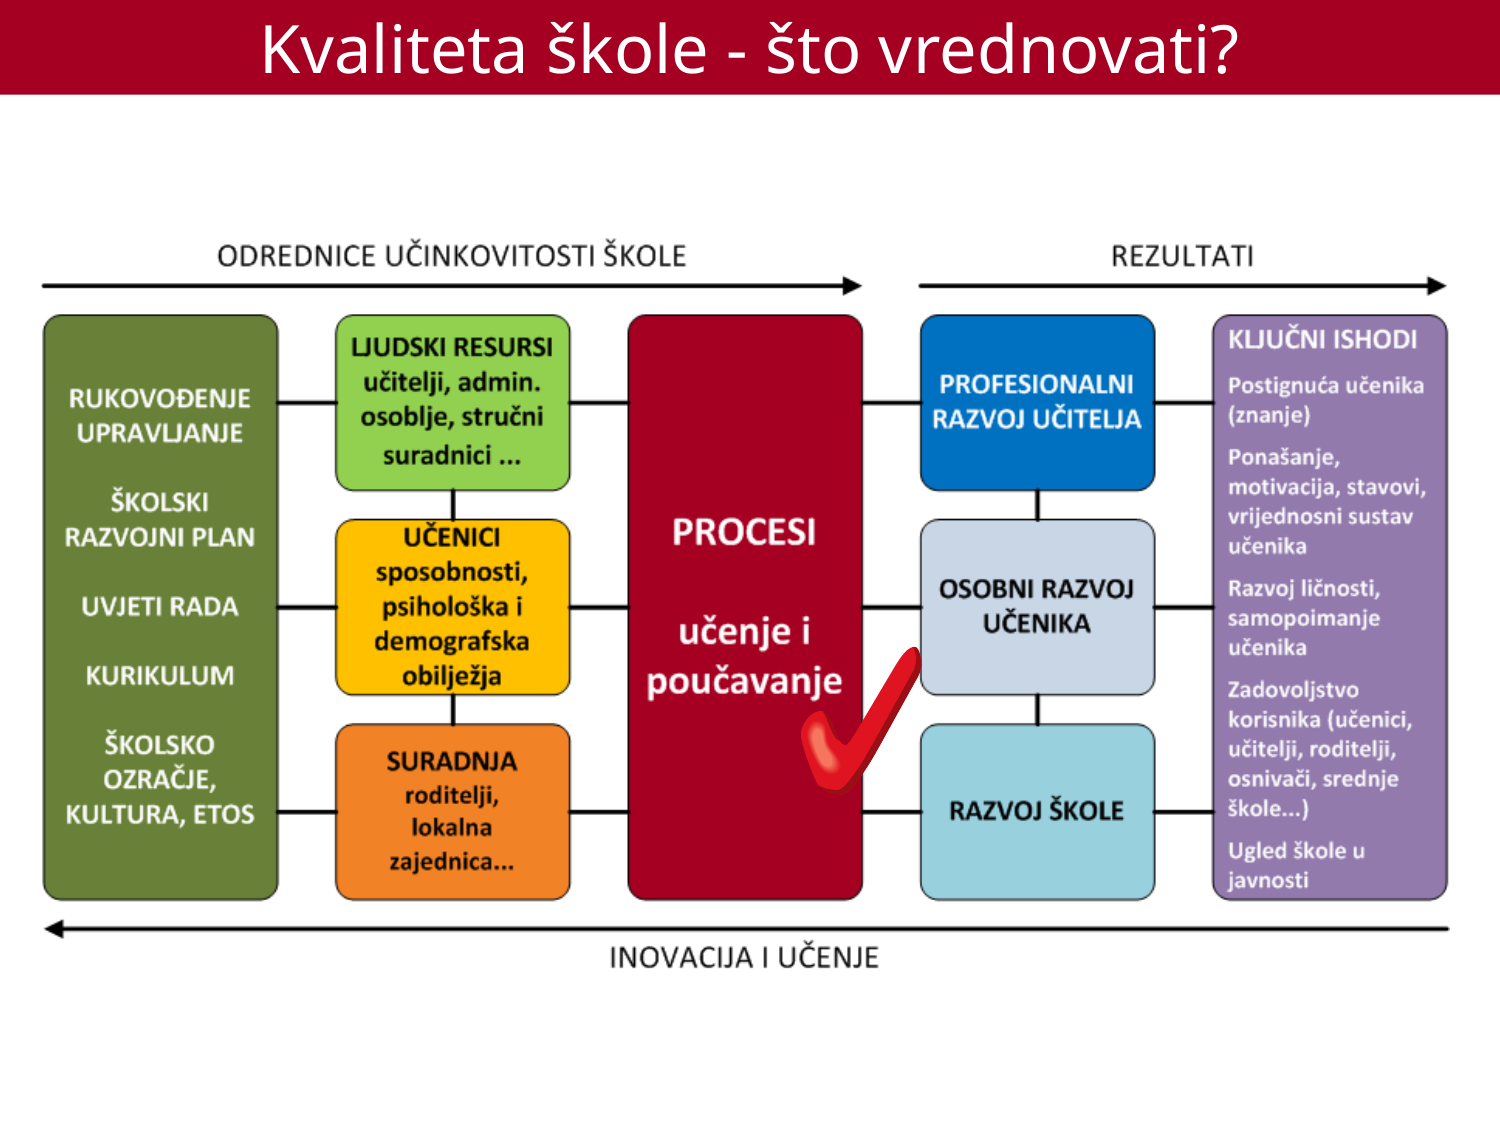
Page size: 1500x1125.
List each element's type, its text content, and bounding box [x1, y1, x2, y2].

text_box Kvaliteta škole - što vrednovati? [0, 0, 1500, 95]
picture [40, 231, 1450, 980]
